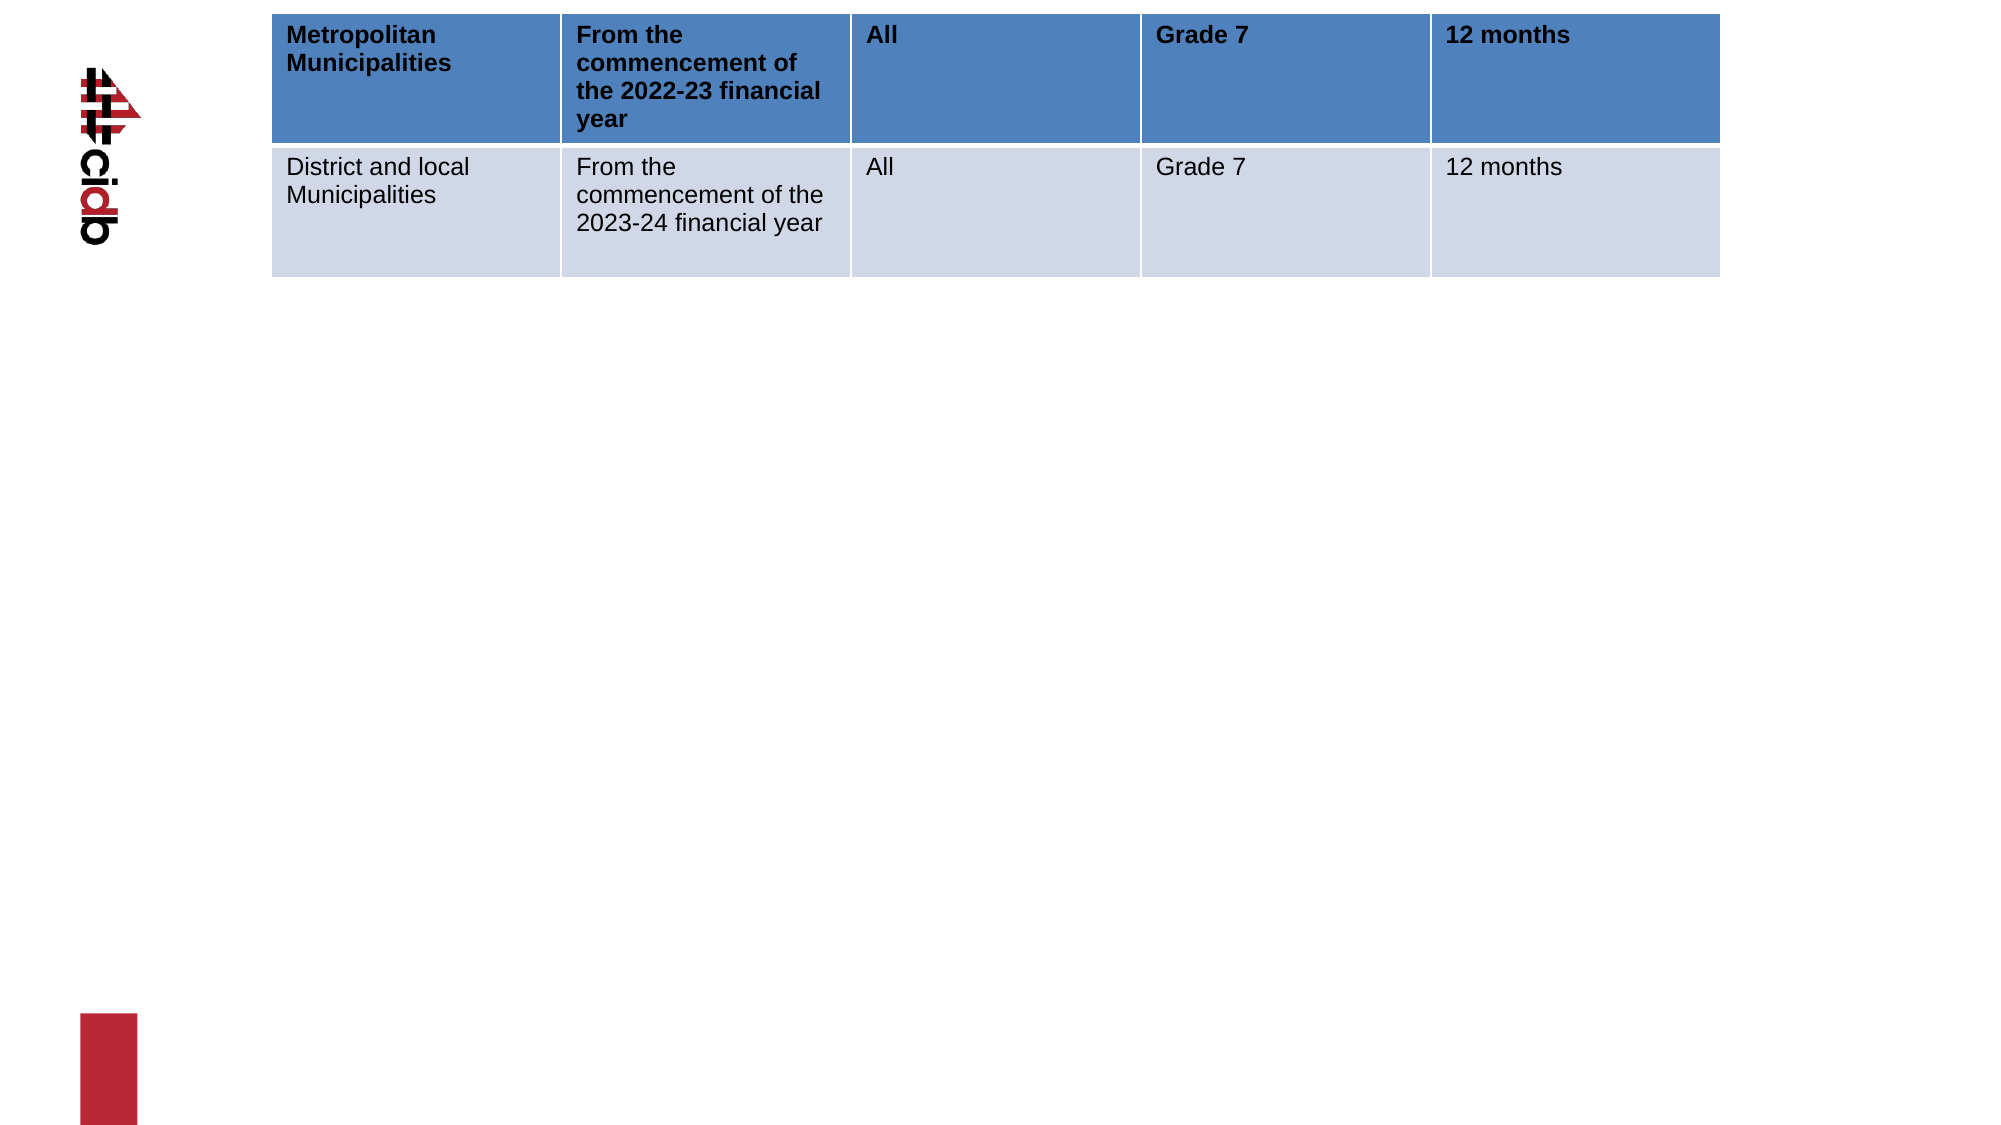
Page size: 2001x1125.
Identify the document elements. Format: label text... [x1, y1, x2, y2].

table_cell Grade 7 [1142, 148, 1430, 277]
table_cell District and local Municipalities [272, 148, 560, 277]
picture [70, 60, 148, 253]
table_cell 12 months [1432, 148, 1720, 277]
table_cell All [852, 148, 1140, 277]
table_header Grade 7 [1142, 14, 1430, 143]
table_header All [852, 14, 1140, 143]
table_header From the commencement of the 2022-23 financial year [562, 14, 850, 143]
table_header Metropolitan Municipalities [272, 14, 560, 143]
table_header 12 months [1432, 14, 1720, 143]
table_cell From the commencement of the 2023-24 financial year [562, 148, 850, 277]
